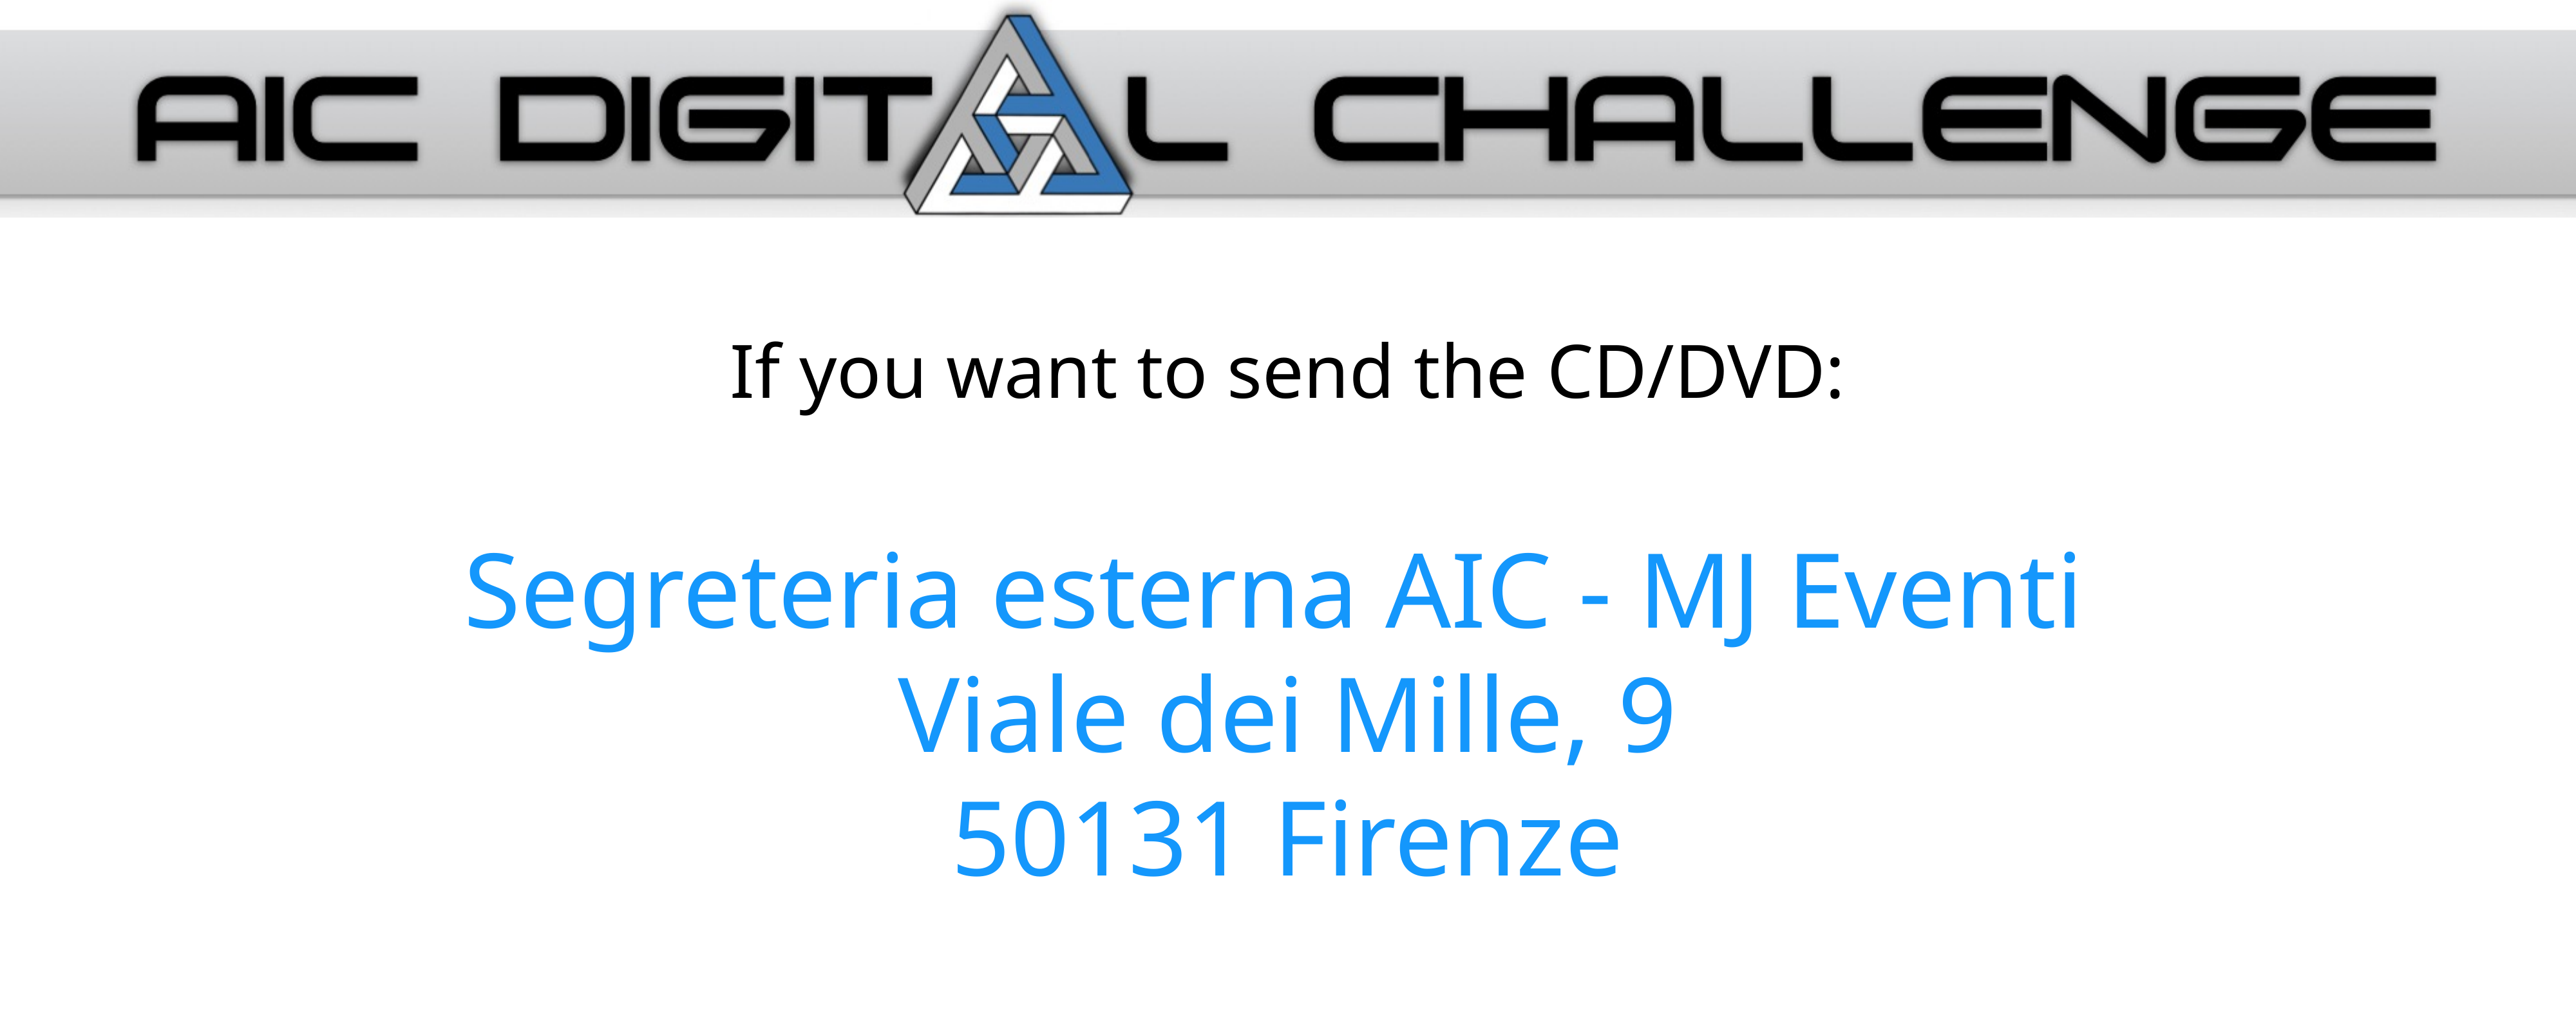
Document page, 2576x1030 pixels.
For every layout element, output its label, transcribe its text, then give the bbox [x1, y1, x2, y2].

picture [0, 0, 2576, 218]
text_box Segreteria esterna AIC - MJ Eventi Viale dei Mille, 9 50131 Firenze [464, 525, 2112, 897]
text_box If you want to send the CD/DVD: [730, 324, 1846, 413]
